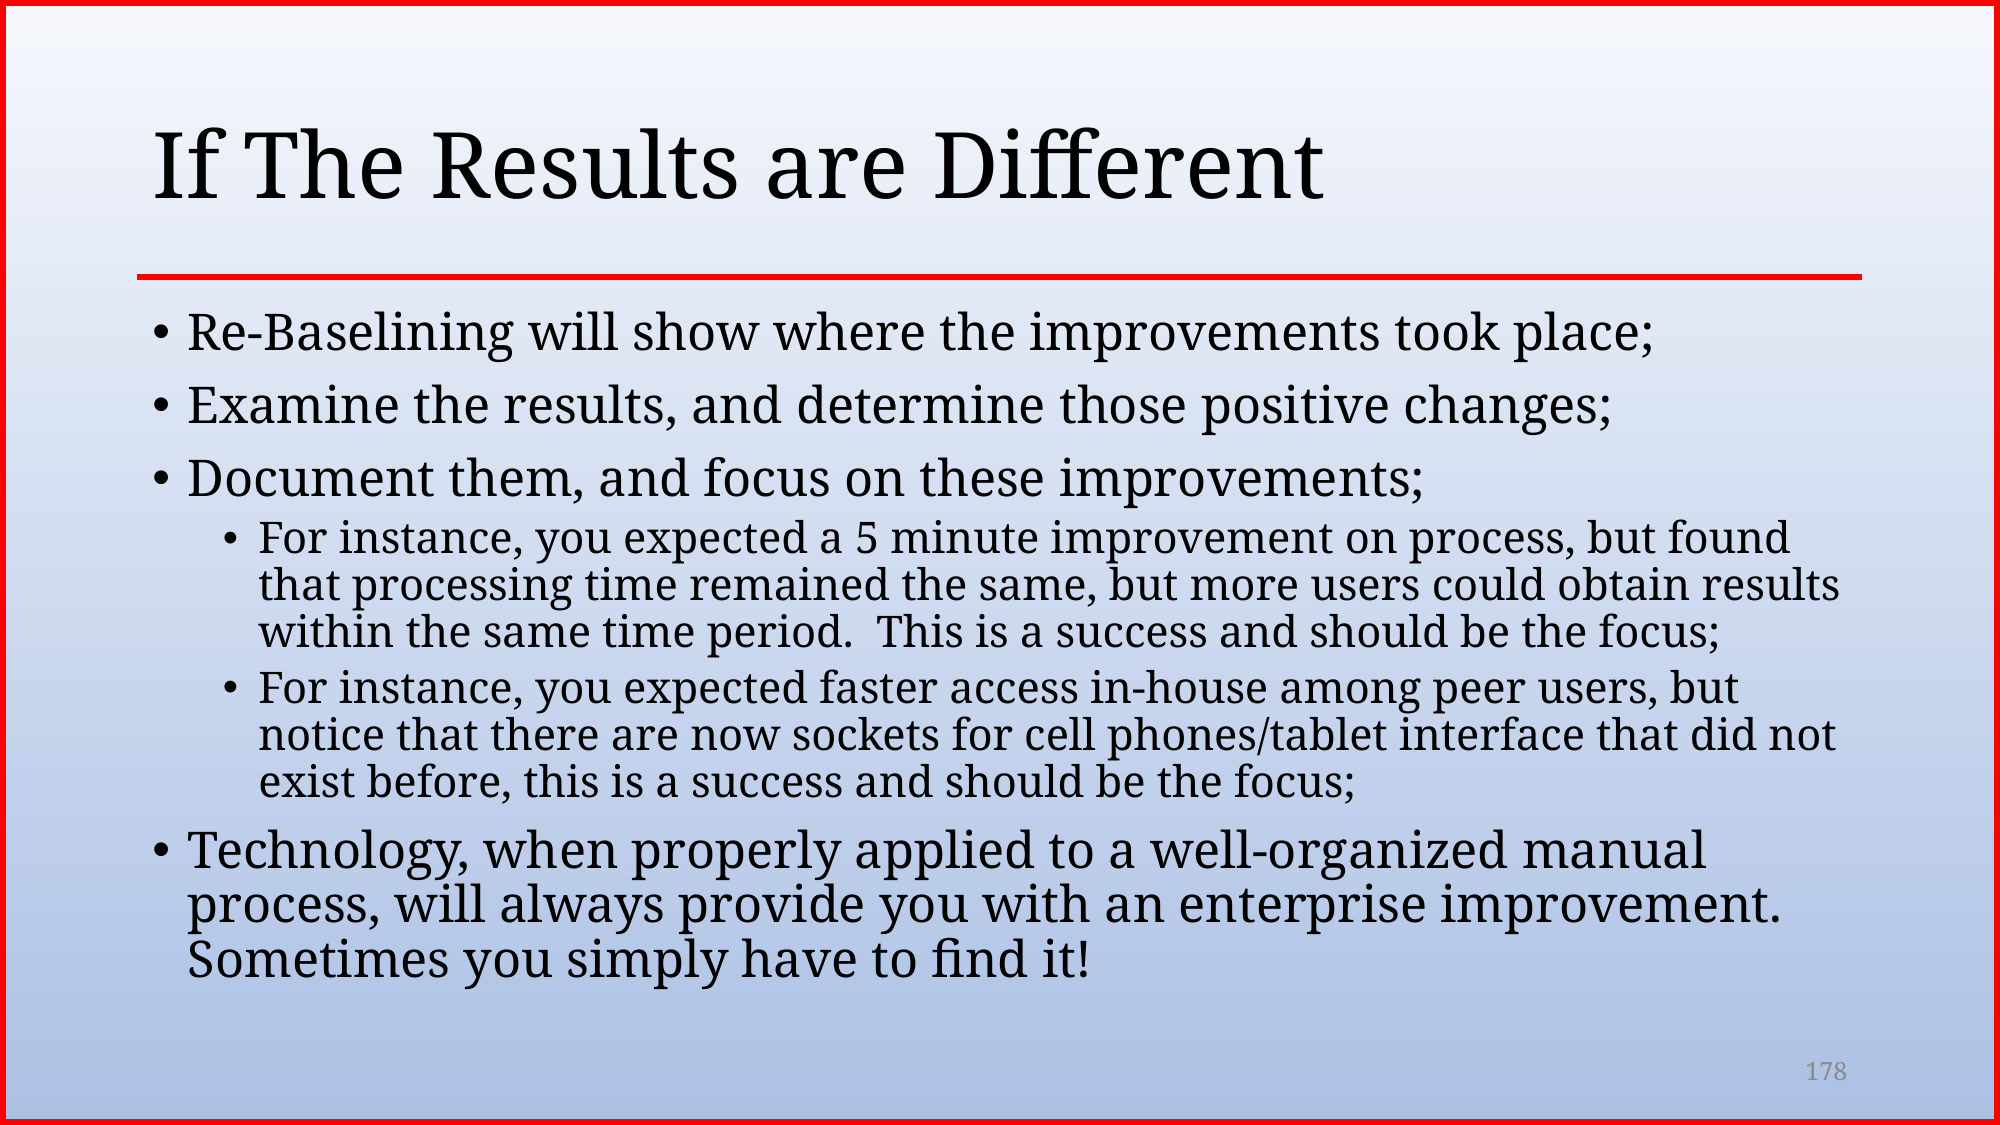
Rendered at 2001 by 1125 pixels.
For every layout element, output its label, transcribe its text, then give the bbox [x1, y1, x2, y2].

list Re-Baselining will show where the improvements took place; Examine the results, and determine those positive changes; Document them, and focus on these improvements; For instance, you expected a 5 minute improvement on process, but found that processing time remained the same, but more users could obtain results within the same time period. This is a success and should be the focus; For instance, you expected faster access in-house among peer users, but notice that there are now sockets for cell phones/tablet interface that did not exist before, this is a success and should be the focus; Technology, when properly applied to a well-organized manual process, will always provide you with an enterprise improvement. Sometimes you simply have to find it! [137, 299, 1863, 1014]
slide_number 178 [1412, 1042, 1863, 1103]
title If The Results are Different [137, 59, 1863, 278]
